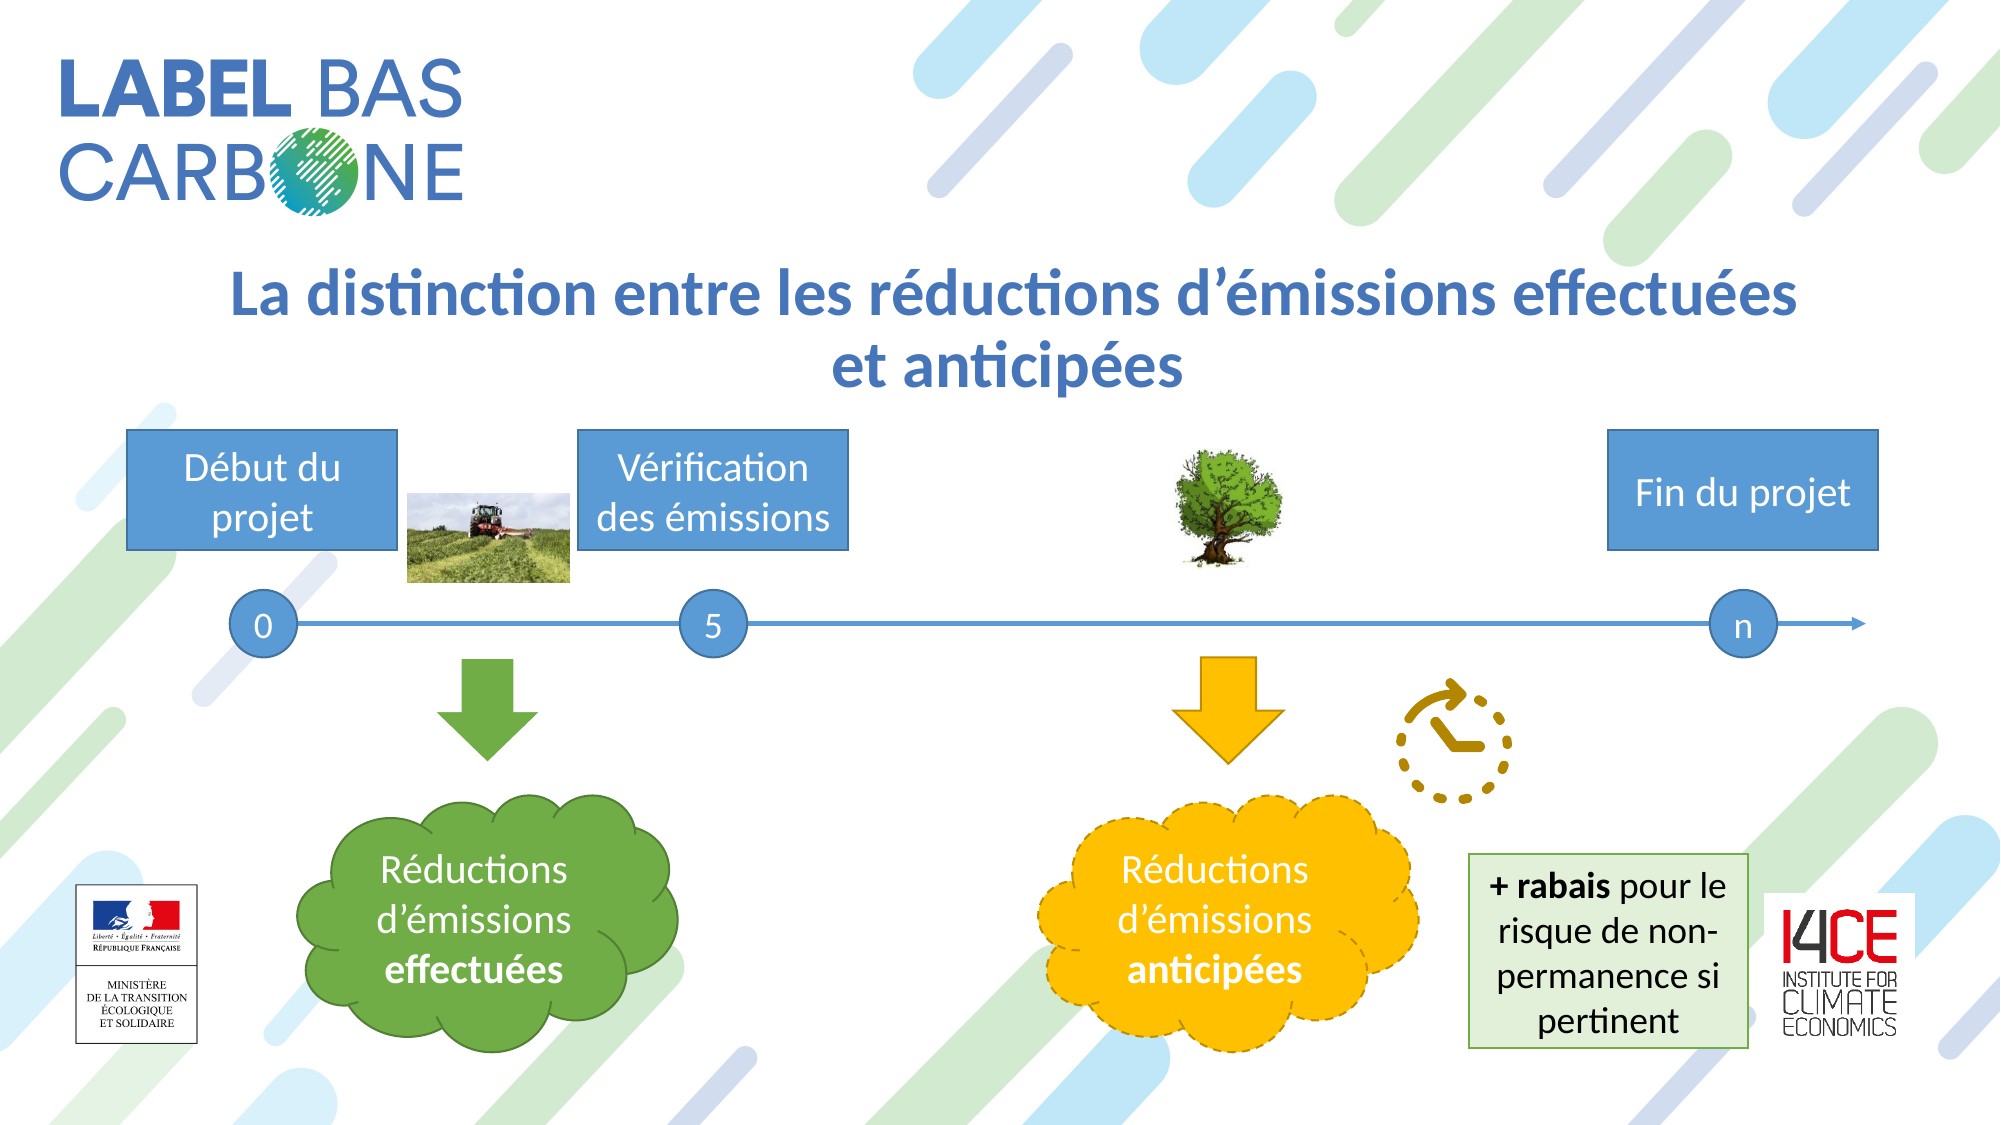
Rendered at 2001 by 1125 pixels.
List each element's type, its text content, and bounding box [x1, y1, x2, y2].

text_box Réductions d’émissions effectuées [296, 794, 679, 1054]
text_box Fin du projet [1607, 429, 1879, 551]
text_box + rabais pour le risque de non-permanence si pertinent [1468, 853, 1749, 1049]
text_box 5 [678, 624, 749, 659]
text_box [1170, 656, 1287, 766]
text_box n [1708, 588, 1779, 623]
text_box [428, 655, 547, 766]
picture [0, 0, 2000, 1125]
text_box 0 [228, 588, 299, 659]
text_box Réductions d’émissions anticipées [1037, 794, 1420, 1054]
text_box n [1708, 624, 1779, 659]
text_box 5 [678, 588, 749, 623]
text_box Vérification des émissions [577, 429, 849, 551]
subtitle La distinction entre les réductions d’émissions effectuées et anticipées [197, 249, 1834, 1063]
text_box Début du projet [126, 429, 398, 551]
